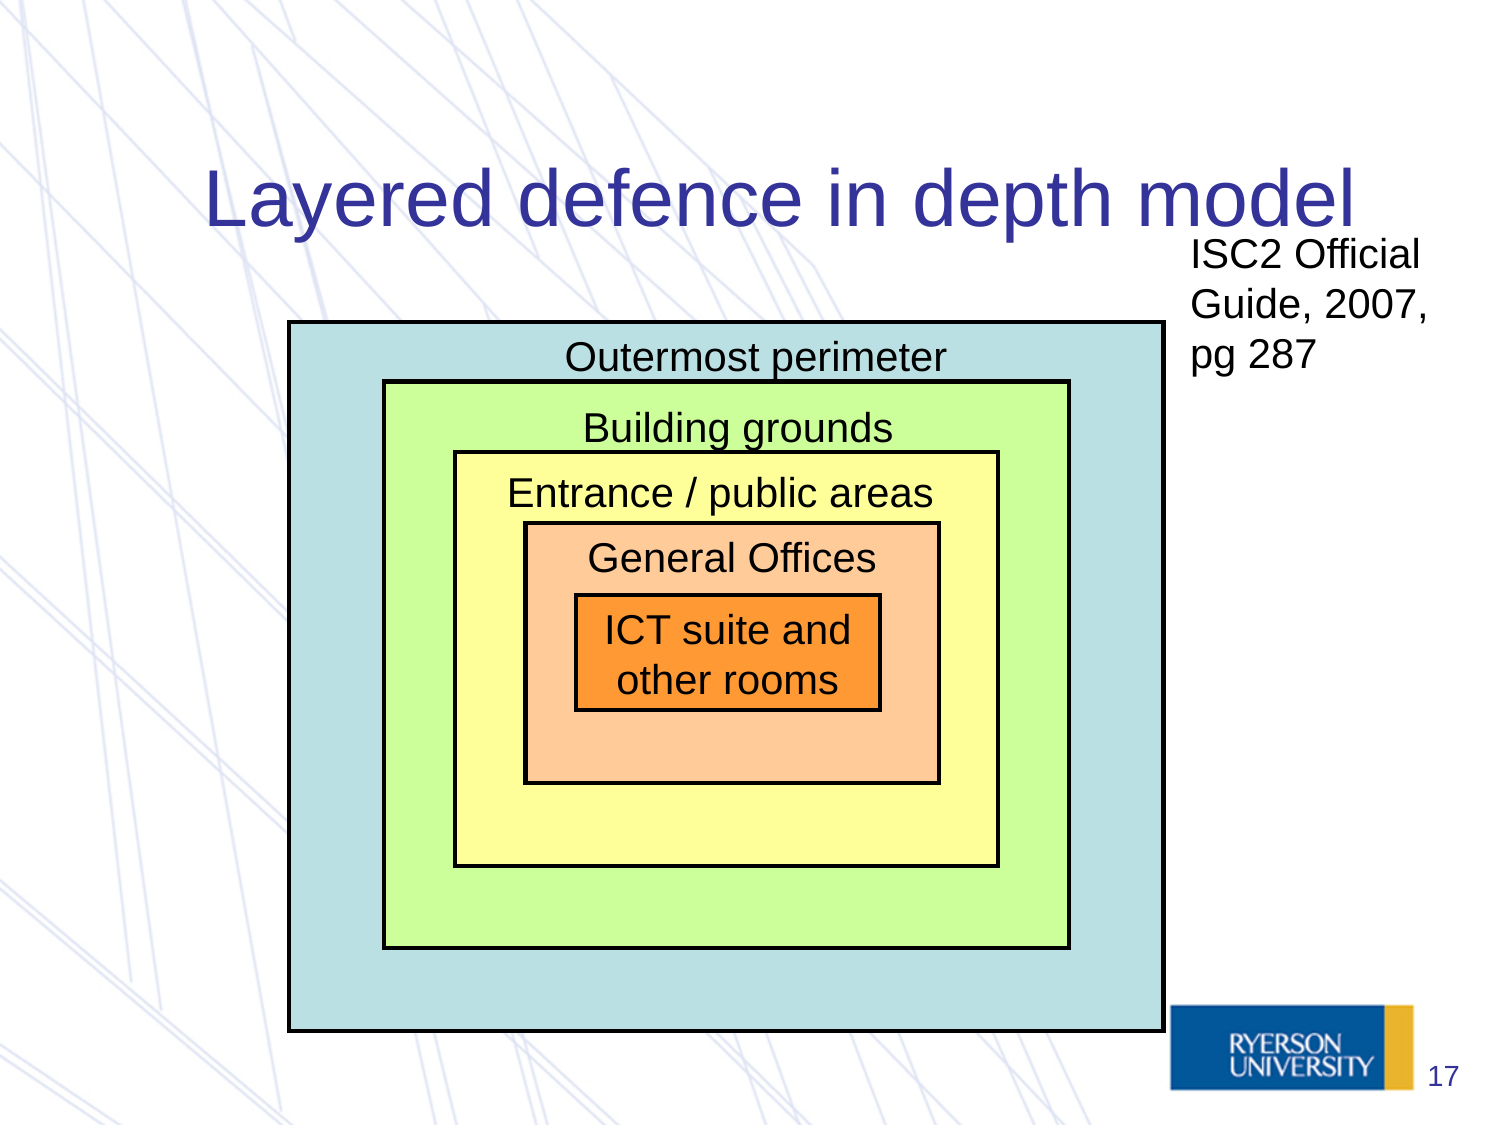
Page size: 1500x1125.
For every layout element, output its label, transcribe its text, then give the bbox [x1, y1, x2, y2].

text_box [289, 322, 1164, 1032]
text_box ISC2 Official Guide, 2007, pg 287 [1175, 219, 1495, 384]
footer [948, 292, 1175, 356]
title Layered defence in depth model [112, 99, 1451, 288]
picture [0, 0, 1500, 1125]
slide_number 17 [1399, 1049, 1476, 1113]
